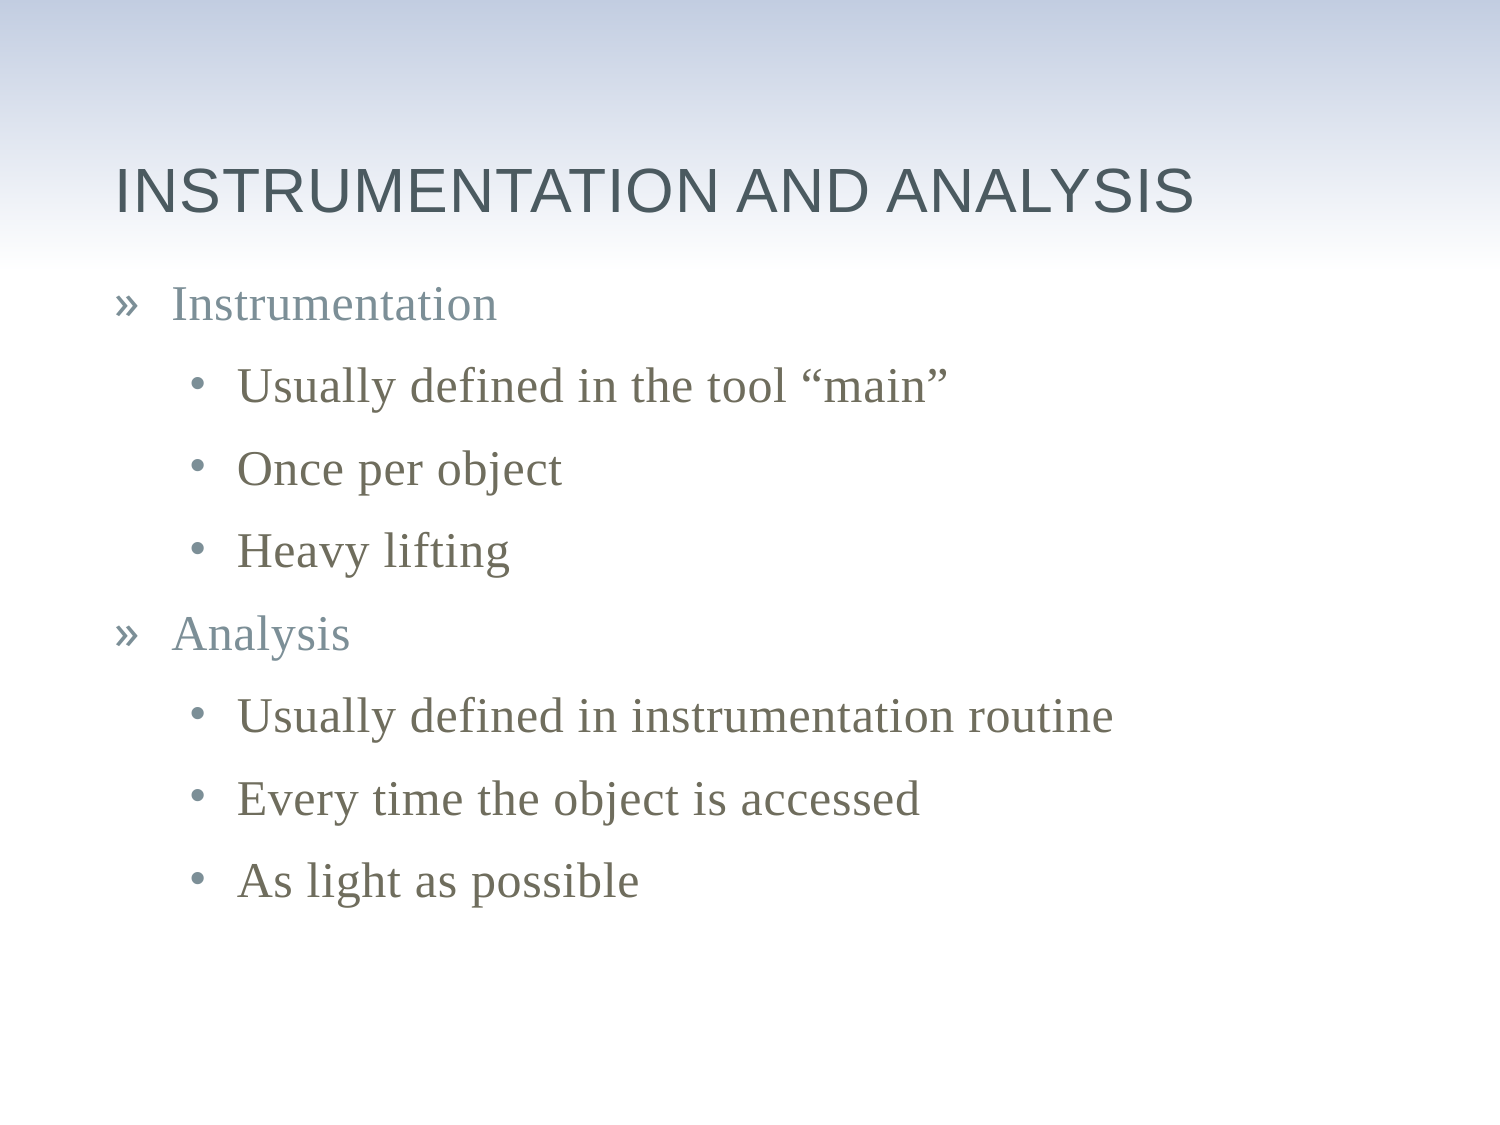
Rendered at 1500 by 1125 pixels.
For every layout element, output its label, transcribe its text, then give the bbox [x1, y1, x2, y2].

list Instrumentation Usually defined in the tool “main” Once per object Heavy lifting Analysis Usually defined in instrumentation routine Every time the object is accessed As light as possible [99, 262, 1400, 938]
title Instrumentation and analysis [99, 45, 1400, 233]
